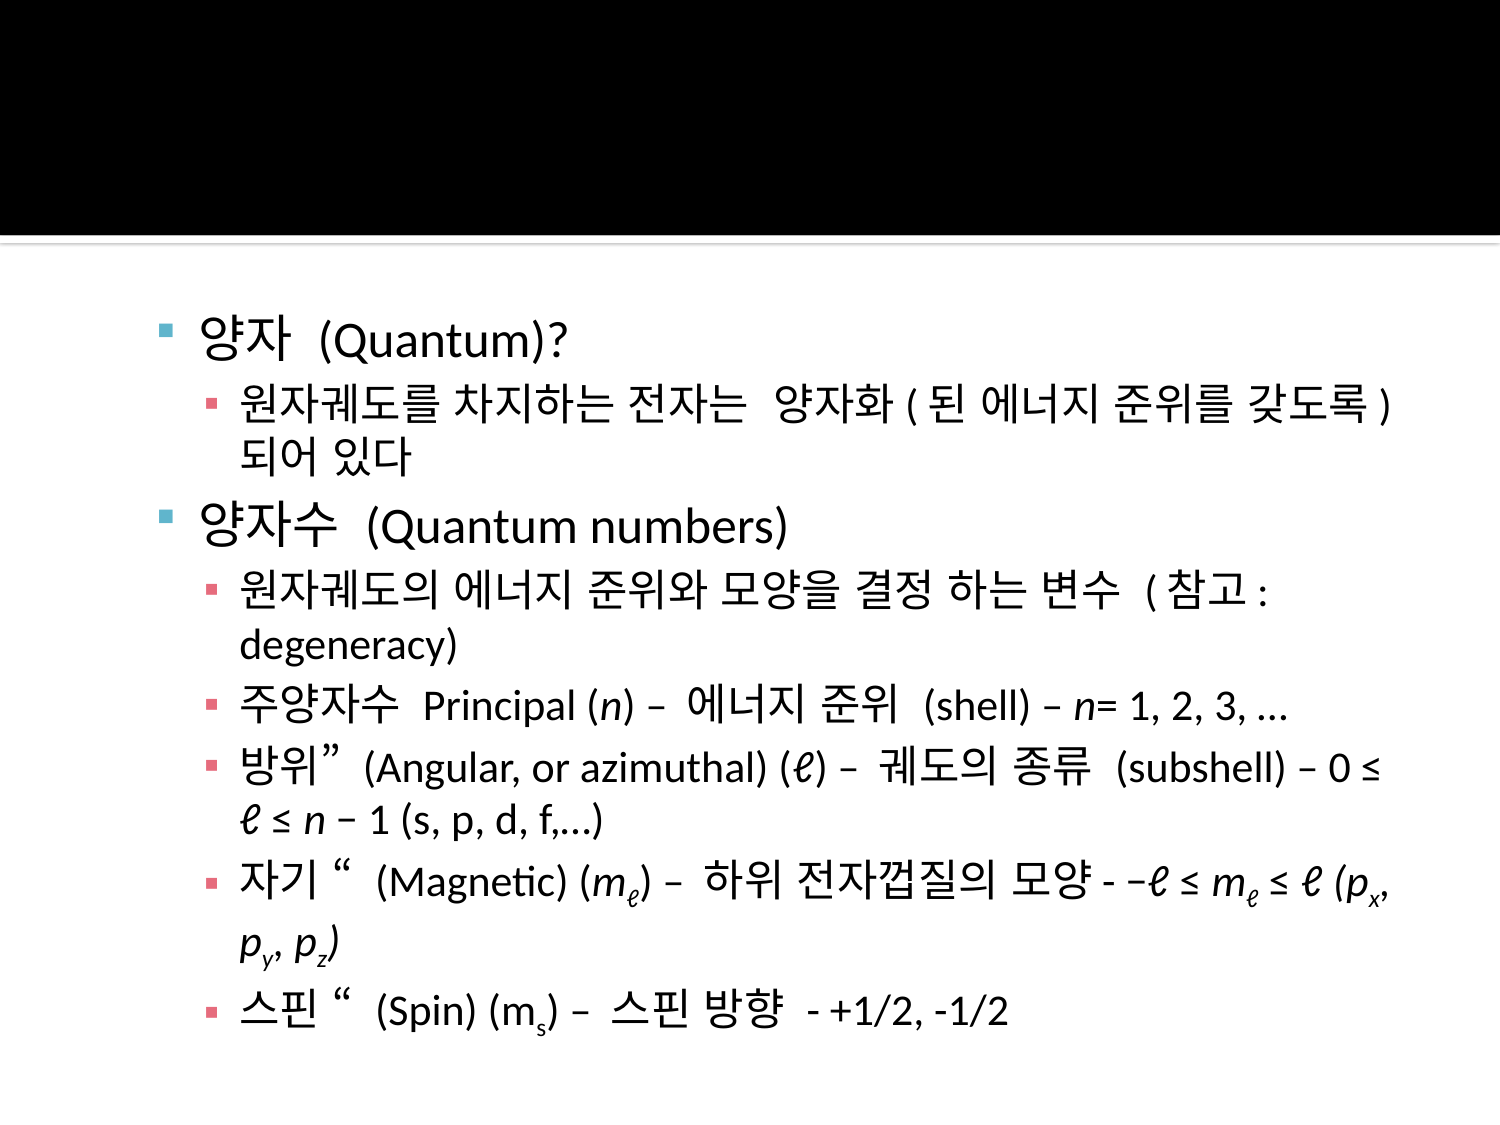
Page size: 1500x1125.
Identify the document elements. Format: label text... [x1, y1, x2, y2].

list 양자 (Quantum)? 원자궤도를 차지하는 전자는 양자화(된 에너지 준위를 갖도록) 되어 있다 양자수 (Quantum numbers) 원자궤도의 에너지 준위와 모양을 결정 하는 변수 (참고: degeneracy) 주양자수 Principal (n) – 에너지 준위 (shell) – n= 1, 2, 3, … 방위” (Angular, or azimuthal) (ℓ) – 궤도의 종류 (subshell) – 0 ≤ ℓ ≤ n − 1 (s, p, d, f,…) 자기 “ (Magnetic) (mℓ) – 하위 전자껍질의 모양- −ℓ ≤ mℓ ≤ ℓ (px, py, pz) 스핀 “ (Spin) (ms) – 스핀 방향 - +1/2, -1/2 [75, 291, 1425, 1050]
